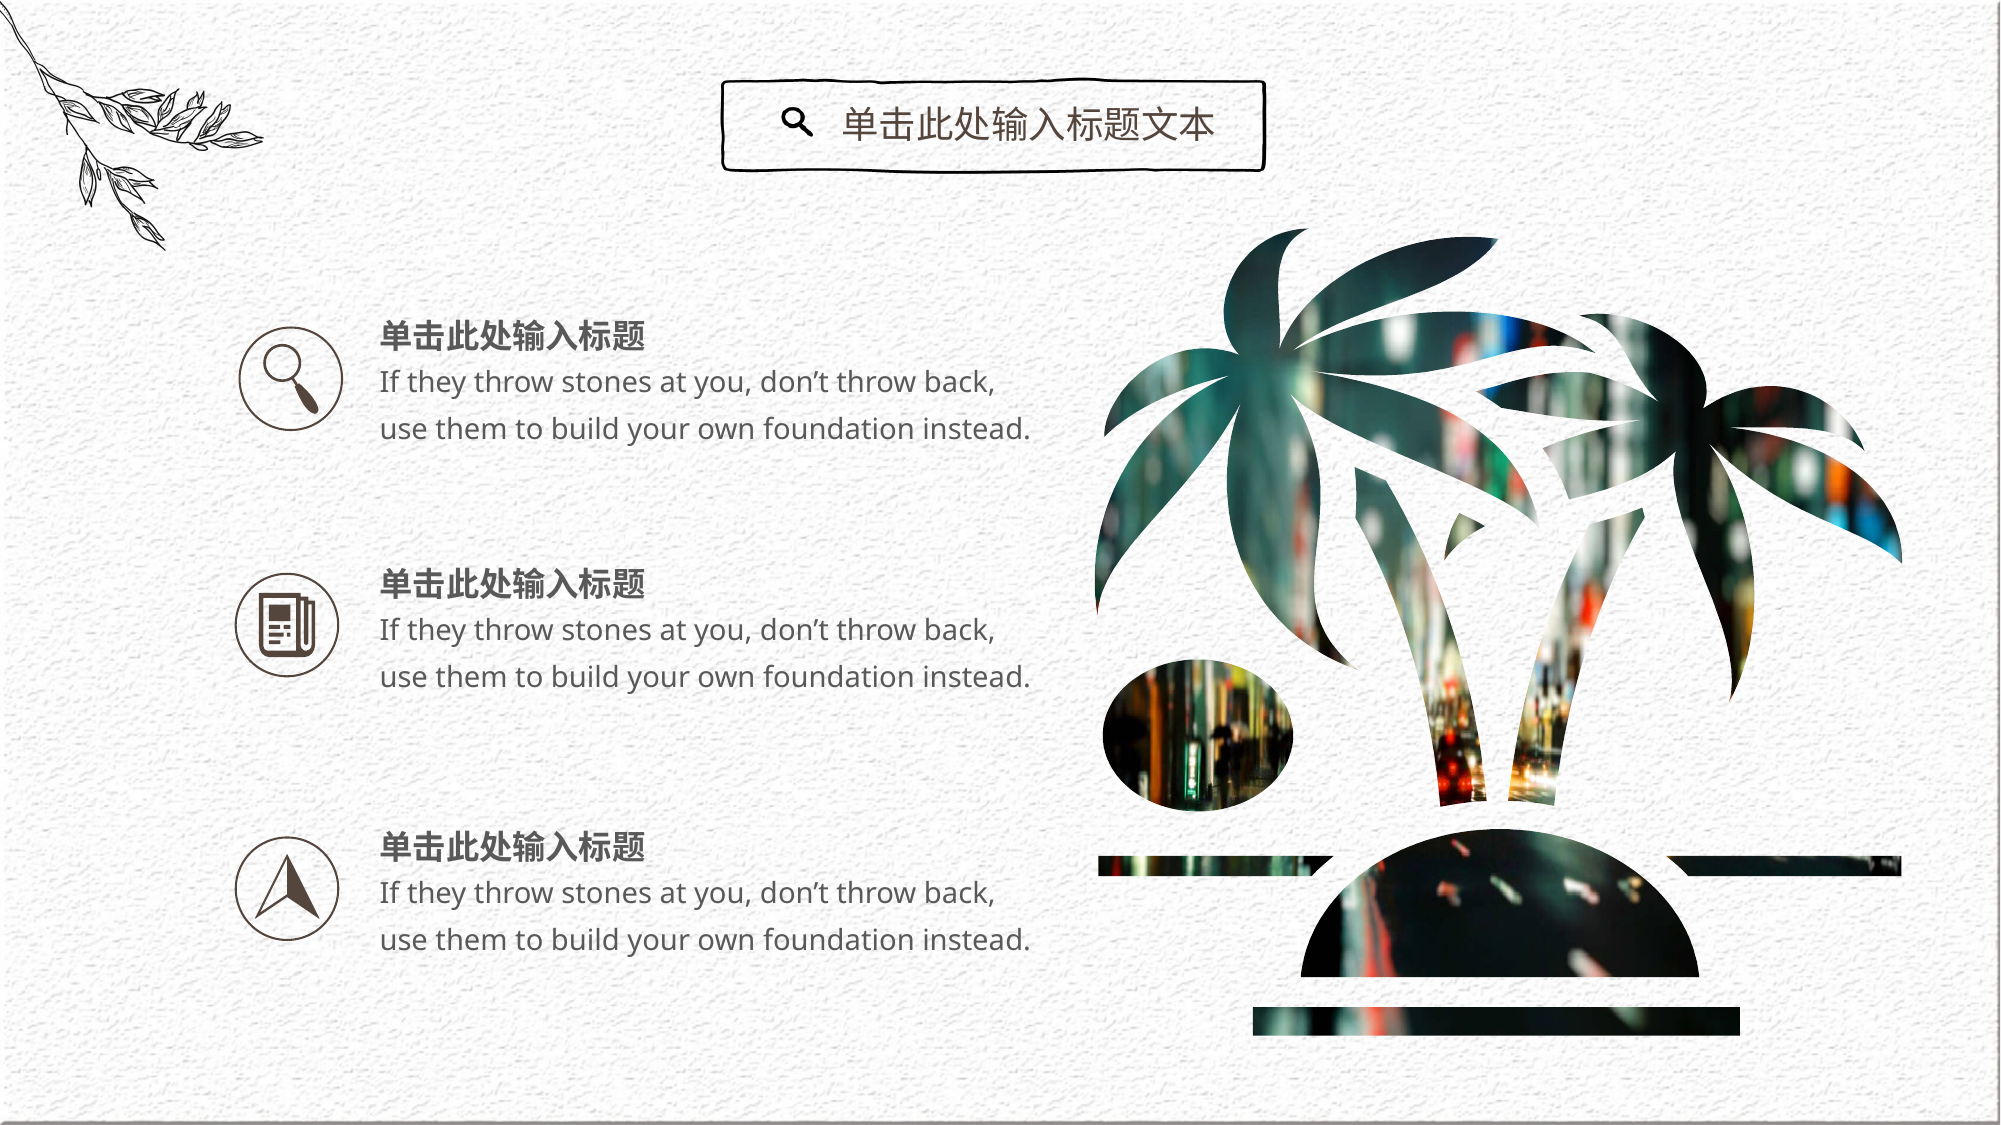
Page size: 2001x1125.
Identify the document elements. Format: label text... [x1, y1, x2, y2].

text_box 单击此处输入标题 [364, 555, 680, 611]
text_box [235, 837, 339, 940]
text_box If they throw stones at you, don’t throw back, use them to build your own foundation instead. [364, 591, 1054, 701]
text_box [1094, 228, 1596, 670]
text_box If they throw stones at you, don’t throw back, use them to build your own foundation instead. [364, 343, 1054, 453]
text_box [1300, 829, 1700, 978]
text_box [235, 573, 339, 677]
text_box 单击此处输入标题 [364, 818, 680, 874]
text_box [1098, 855, 1334, 877]
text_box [239, 327, 343, 431]
text_box 单击此处输入标题 [364, 307, 680, 363]
text_box [1666, 855, 1902, 877]
text_box [1252, 1007, 1740, 1036]
text_box [1102, 659, 1294, 812]
text_box If they throw stones at you, don’t throw back, use them to build your own foundation instead. [364, 854, 1054, 965]
text_box [1507, 507, 1645, 806]
text_box [1354, 467, 1487, 807]
picture [0, 0, 2001, 1125]
text_box [1475, 313, 1903, 702]
